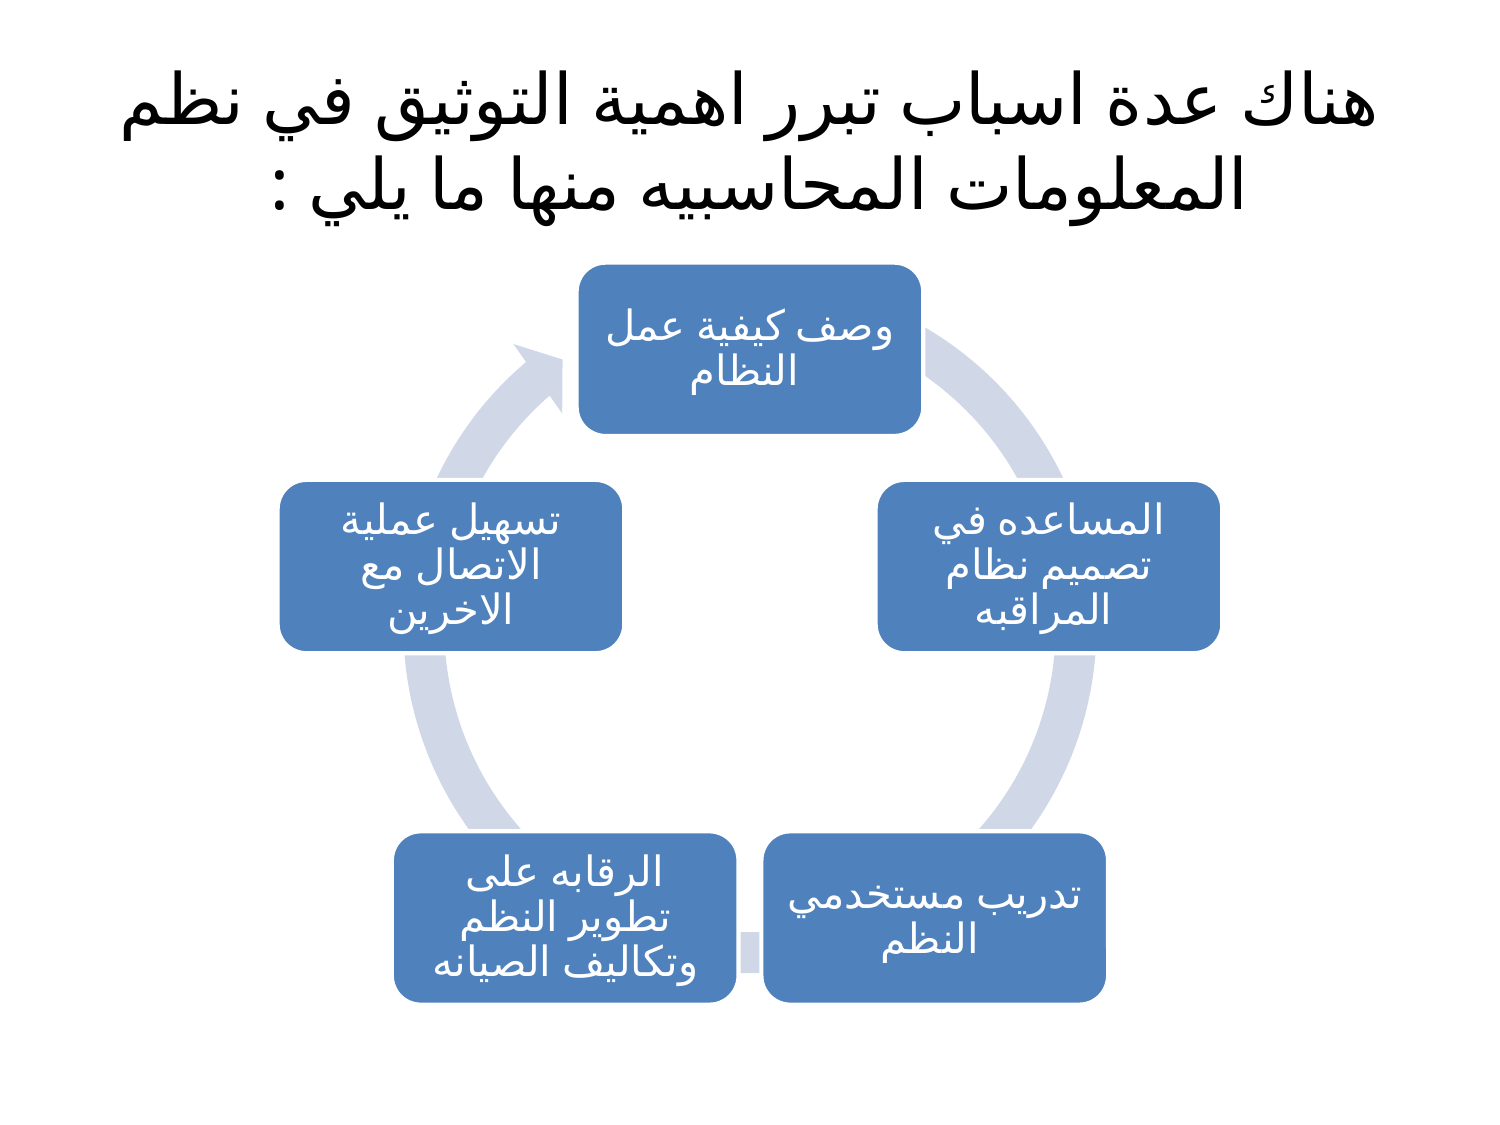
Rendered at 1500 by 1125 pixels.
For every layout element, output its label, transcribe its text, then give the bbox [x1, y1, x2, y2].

title هناك عدة اسباب تبرر اهمية التوثيق في نظم المعلومات المحاسبيه منها ما يلي : [75, 45, 1425, 233]
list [74, 262, 1426, 1006]
